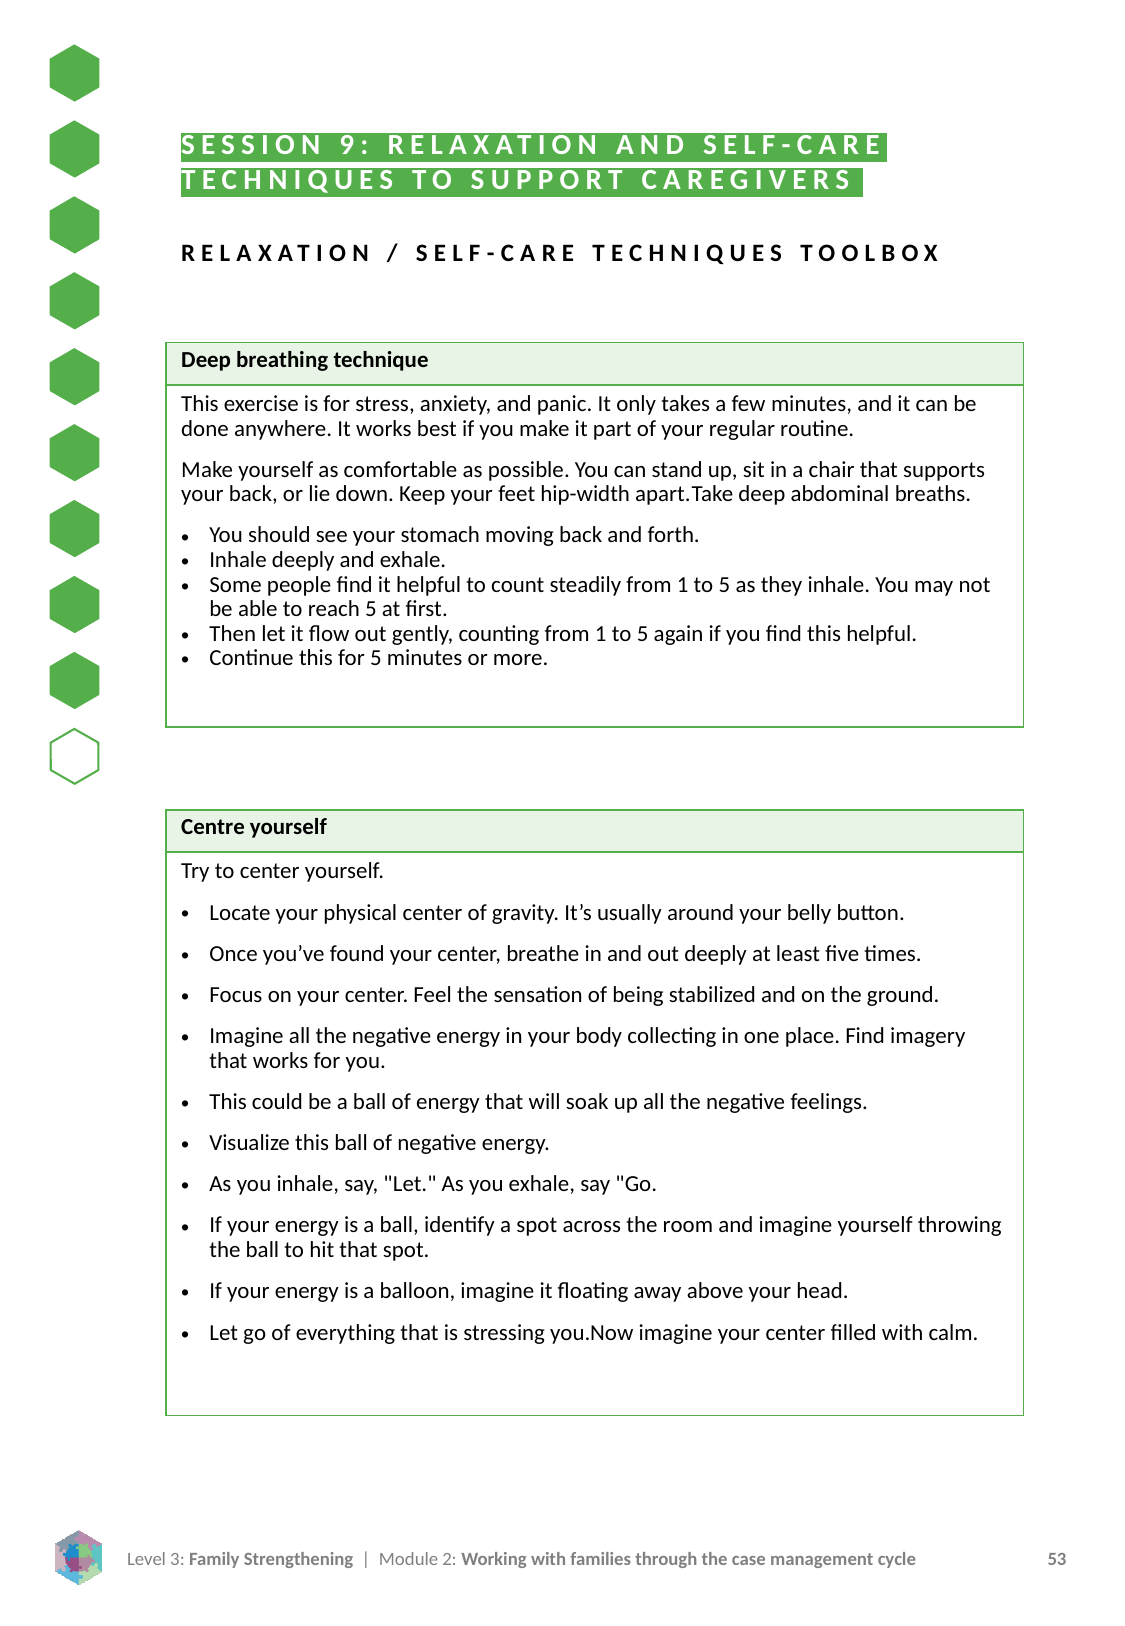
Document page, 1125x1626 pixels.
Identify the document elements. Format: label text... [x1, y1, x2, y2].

text_box [49, 196, 100, 254]
table_header Centre yourself [167, 811, 1023, 851]
text_box [49, 499, 100, 558]
text_box [49, 727, 100, 785]
picture [55, 1530, 102, 1585]
text_box [49, 424, 100, 482]
text_box SESSION 9: RELAXATION AND SELF-CARE TECHNIQUES TO SUPPORT CAREGIVERS [166, 117, 1024, 203]
text_box [49, 120, 100, 178]
table_header Deep breathing technique [167, 343, 1023, 384]
table_cell Try to center yourself. Locate your physical center of gravity. It’s usually around your belly button. Once you’ve found your center, breathe in and out deeply at least five times. Focus on your center. Feel the sensation of being stabilized and on the ground. Imagine all the negative energy in your body collecting in one place. Find imagery that works for you. This could be a ball of energy that will soak up all the negative feelings. Visualize this ball of negative energy. As you inhale, say, "Let." As you exhale, say "Go. If your energy is a ball, identify a spot across the room and imagine yourself throwing the ball to hit that spot. If your energy is a balloon, imagine it floating away above your head. Let go of everything that is stressing you.Now imagine your center filled with calm. [167, 853, 1023, 1415]
text_box RELAXATION / SELF-CARE TECHNIQUES TOOLBOX [166, 227, 1024, 275]
text_box [49, 272, 100, 330]
text_box [49, 348, 100, 406]
table_cell This exercise is for stress, anxiety, and panic. It only takes a few minutes, and it can be done anywhere. It works best if you make it part of your regular routine. Make yourself as comfortable as possible. You can stand up, sit in a chair that supports your back, or lie down. Keep your feet hip-width apart.Take deep abdominal breaths. You should see your stomach moving back and forth. Inhale deeply and exhale. Some people find it helpful to count steadily from 1 to 5 as they inhale. You may not be able to reach 5 at first. Then let it flow out gently, counting from 1 to 5 again if you find this helpful. Continue this for 5 minutes or more. [167, 386, 1023, 726]
text_box [49, 44, 100, 102]
text_box [49, 575, 100, 634]
text_box [49, 651, 100, 710]
